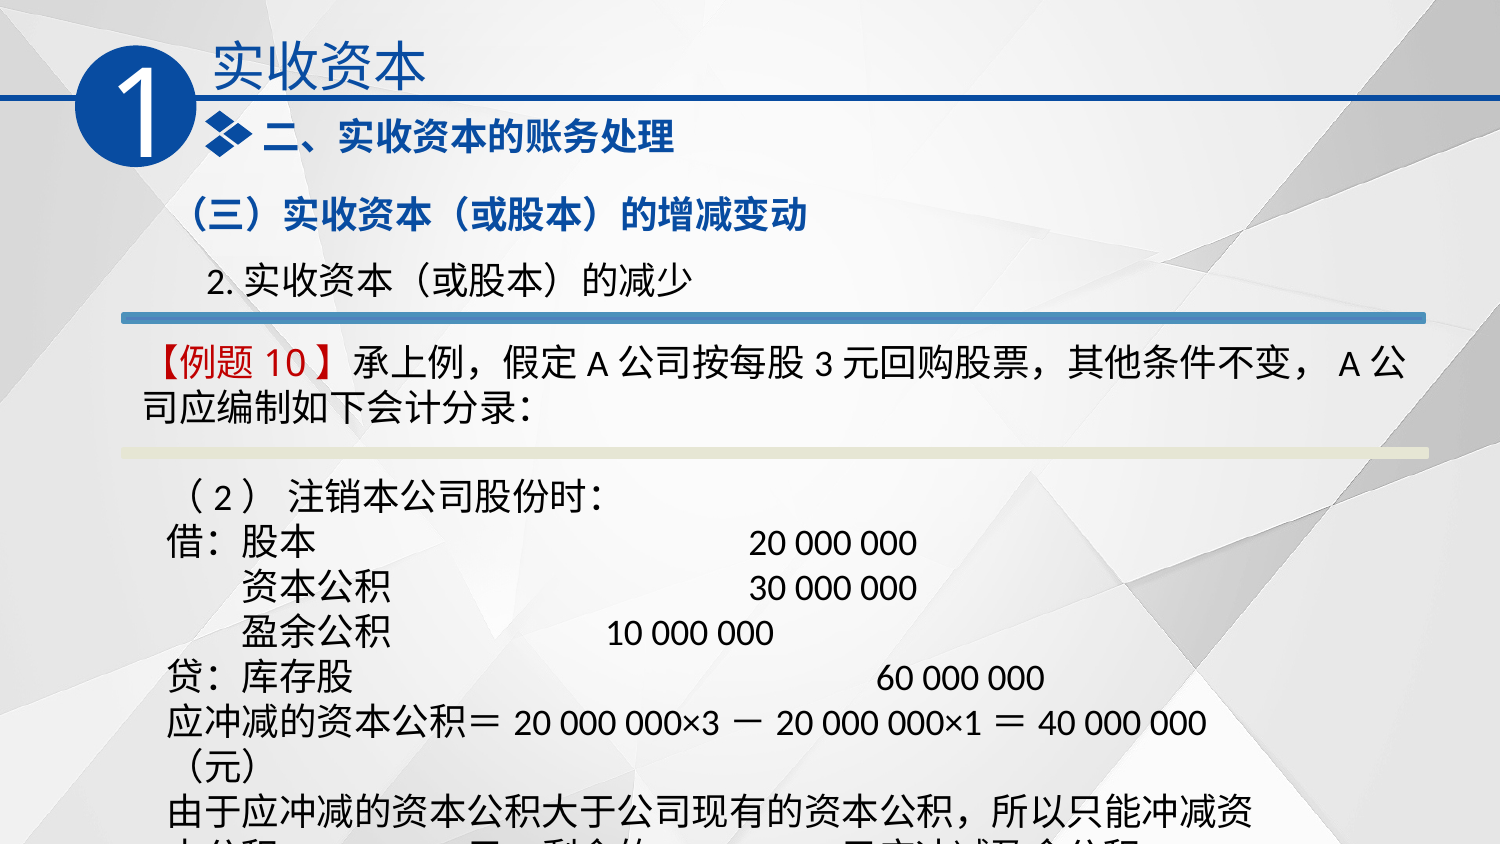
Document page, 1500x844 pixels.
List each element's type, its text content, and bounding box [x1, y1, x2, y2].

picture [0, 101, 1500, 844]
text_box [121, 312, 1426, 324]
text_box [205, 135, 235, 158]
text_box [75, 107, 84, 138]
text_box [223, 122, 250, 145]
text_box 2.实收资本（或股本）的减少 [193, 250, 706, 308]
text_box [205, 110, 235, 133]
text_box 1 [84, 107, 203, 171]
text_box 实收资本 [198, 37, 510, 92]
text_box 【例题10】承上例，假定A公司按每股3元回购股票，其他条件不变，A公司应编制如下会计分录： [129, 332, 1431, 435]
text_box （2） 注销本公司股份时： 借：股本 20 000 000 资本公积 30 000 000 盈余公积 10 000 000 贷：库存股 60 000 000 应冲减的资本公积＝20 000 000×3－20 000 000×1＝40 000 000（元） 由于应冲减的资本公积大于公司现有的资本公积，所以只能冲减资本公积30 000 000元，剩余的10 000 000元应冲减盈余公积。 [154, 466, 1301, 844]
picture [0, 0, 1500, 95]
text_box （三）实收资本（或股本）的增减变动 [157, 184, 821, 242]
text_box 1 [84, 45, 203, 97]
text_box [121, 447, 1429, 459]
text_box 二、实收资本的账务处理 [250, 107, 688, 164]
text_box [75, 74, 84, 97]
